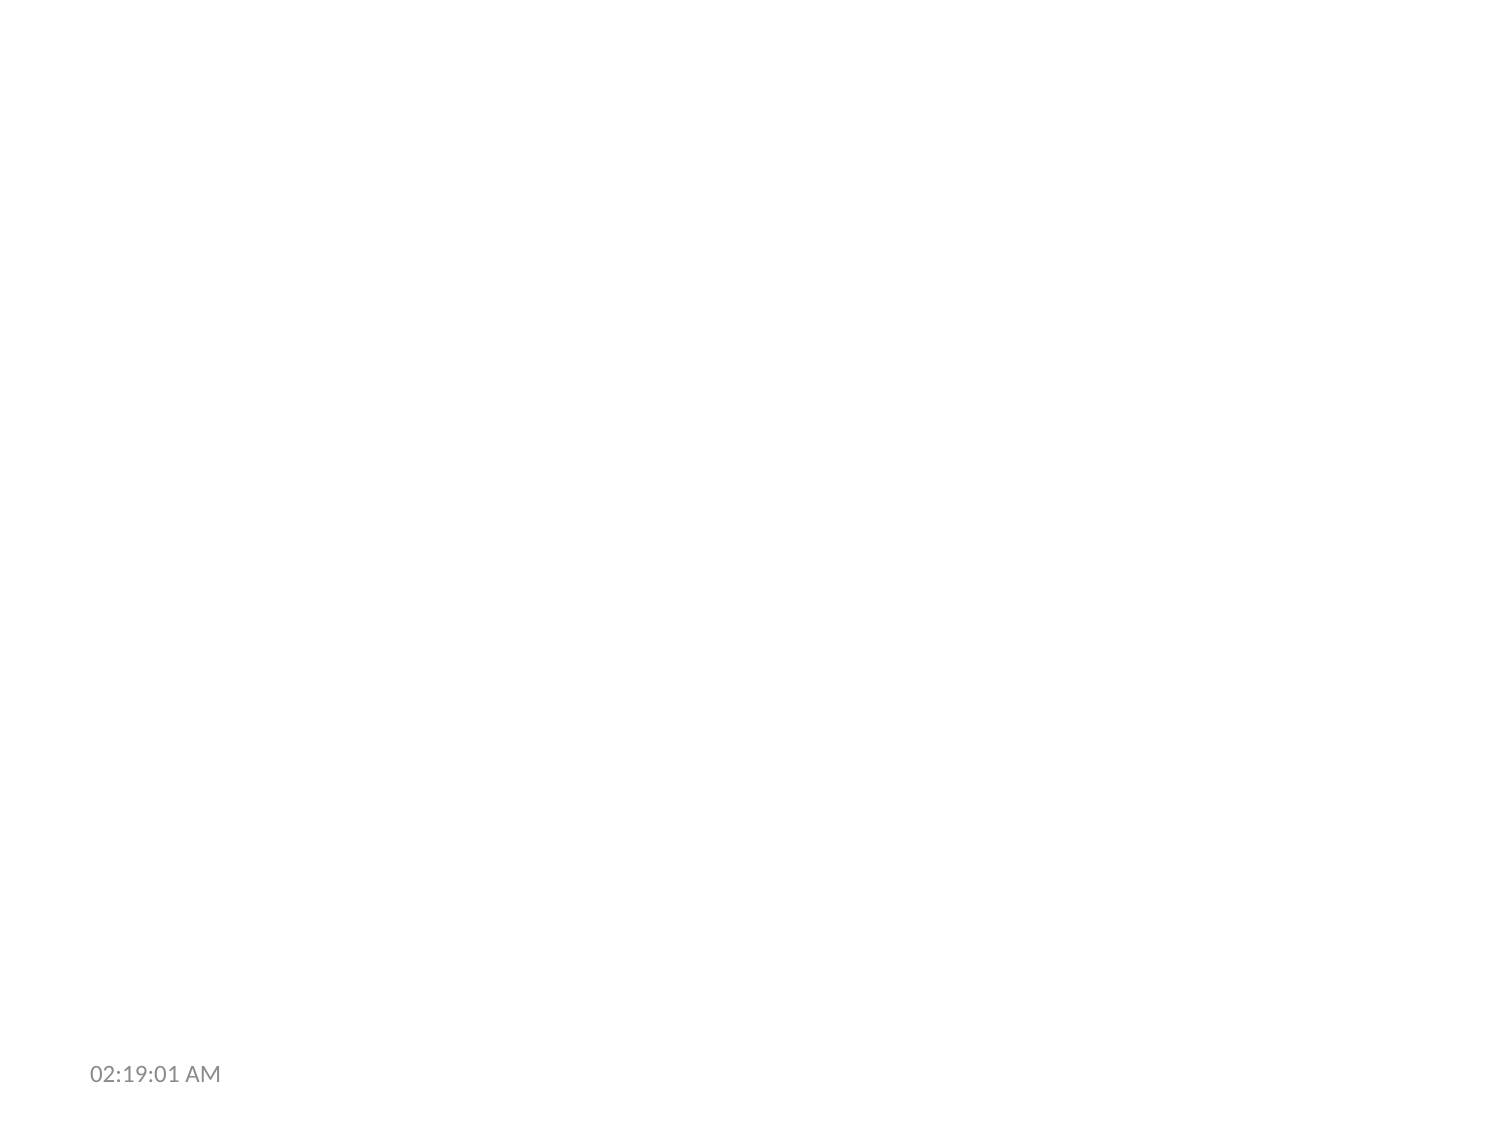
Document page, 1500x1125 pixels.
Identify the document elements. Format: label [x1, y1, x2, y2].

slide_number [75, 1042, 425, 1103]
